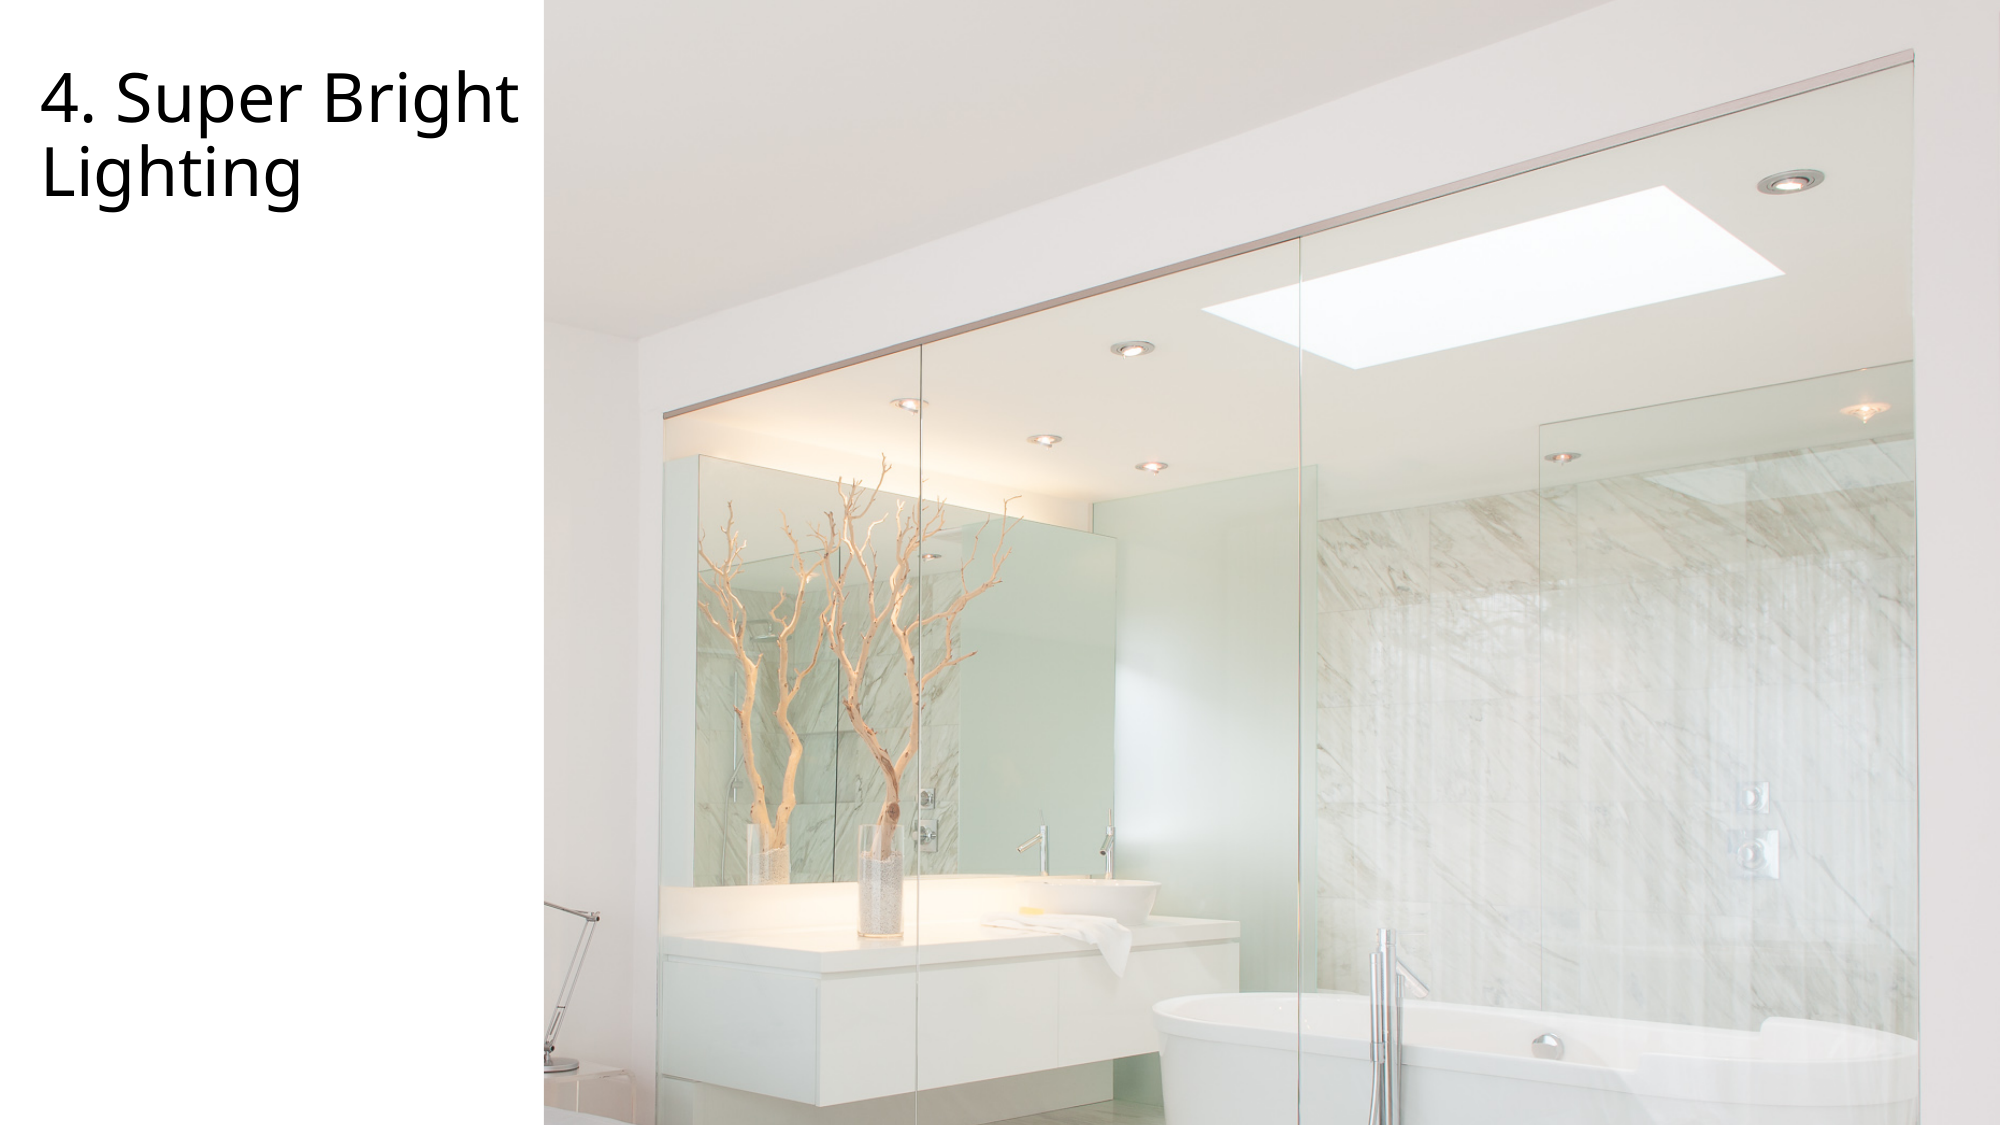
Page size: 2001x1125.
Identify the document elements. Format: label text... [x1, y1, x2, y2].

text_box 4. Super Bright Lighting [25, 28, 543, 247]
picture [543, 0, 2000, 1125]
